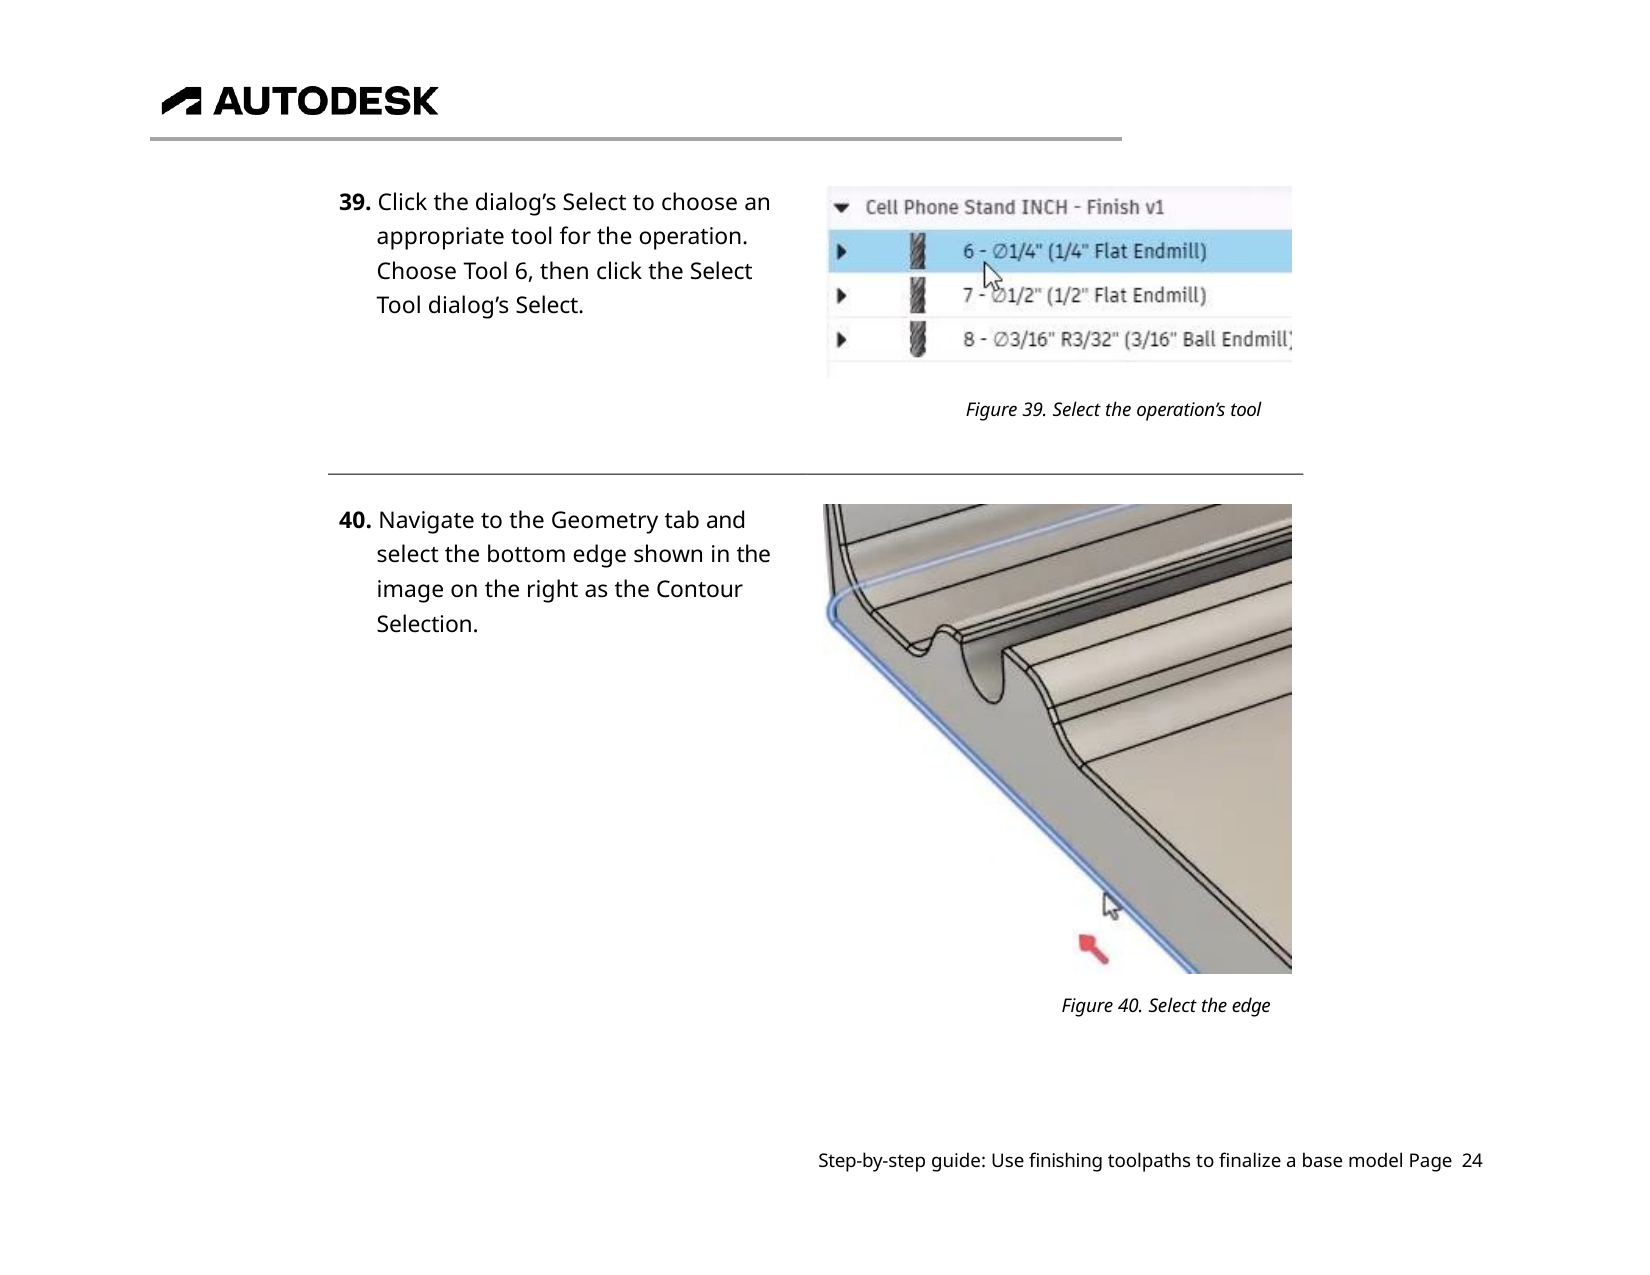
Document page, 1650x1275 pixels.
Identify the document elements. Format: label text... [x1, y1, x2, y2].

text_box Figure 39. Select the operation’s tool [963, 395, 1294, 420]
text_box 39. Click the dialog’s Select to choose an appropriate tool for the operation. Choose Tool 6, then click the Select Tool dialog’s Select. [337, 178, 778, 318]
text_box Figure 40. Select the edge [1059, 991, 1295, 1017]
slide_number Step-by-step guide: Use finishing toolpaths to finalize a base model Page 20 [816, 1145, 1509, 1275]
text_box 40. Navigate to the Geometry tab and select the bottom edge shown in the image on the right as the Contour Selection. [337, 496, 774, 637]
picture [161, 86, 439, 115]
picture [825, 186, 1292, 378]
picture [822, 504, 1292, 974]
